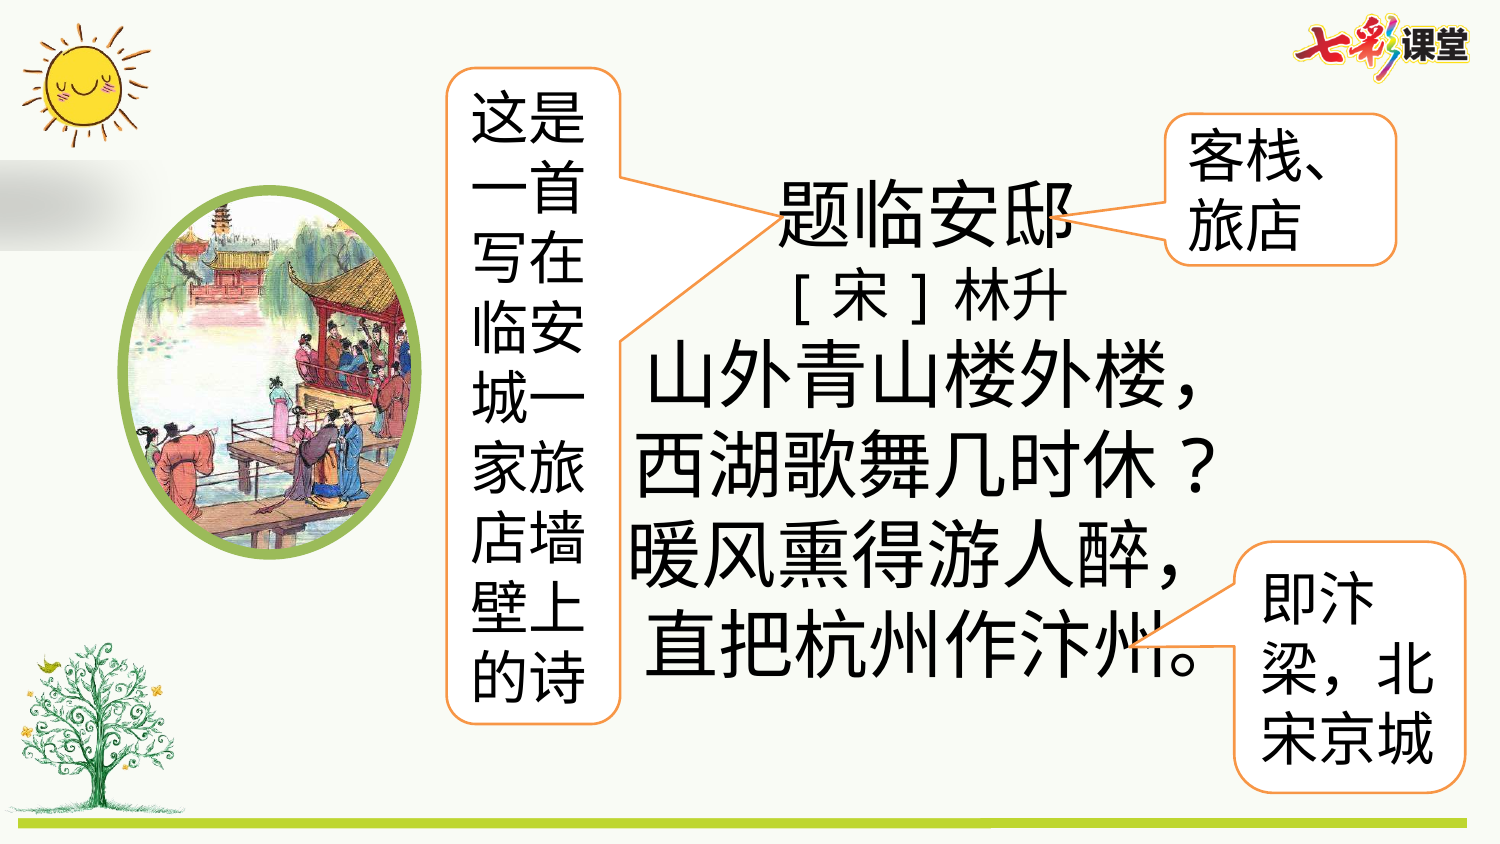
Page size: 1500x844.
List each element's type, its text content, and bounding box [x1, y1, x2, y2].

picture [0, 608, 1467, 844]
text_box 题临安邸 [宋]林升 山外青山楼外楼， 西湖歌舞几时休? 暖风熏得游人醉， 直把杭州作汴州。 [622, 160, 1259, 696]
picture [0, 0, 173, 172]
picture [1291, 9, 1472, 87]
picture [122, 189, 417, 555]
text_box 客栈、旅店 [1048, 112, 1398, 267]
text_box 即汴梁，北宋京城 [1128, 540, 1467, 795]
text_box 这是一首写在临安城一家旅店墙壁上的诗 [445, 66, 785, 726]
